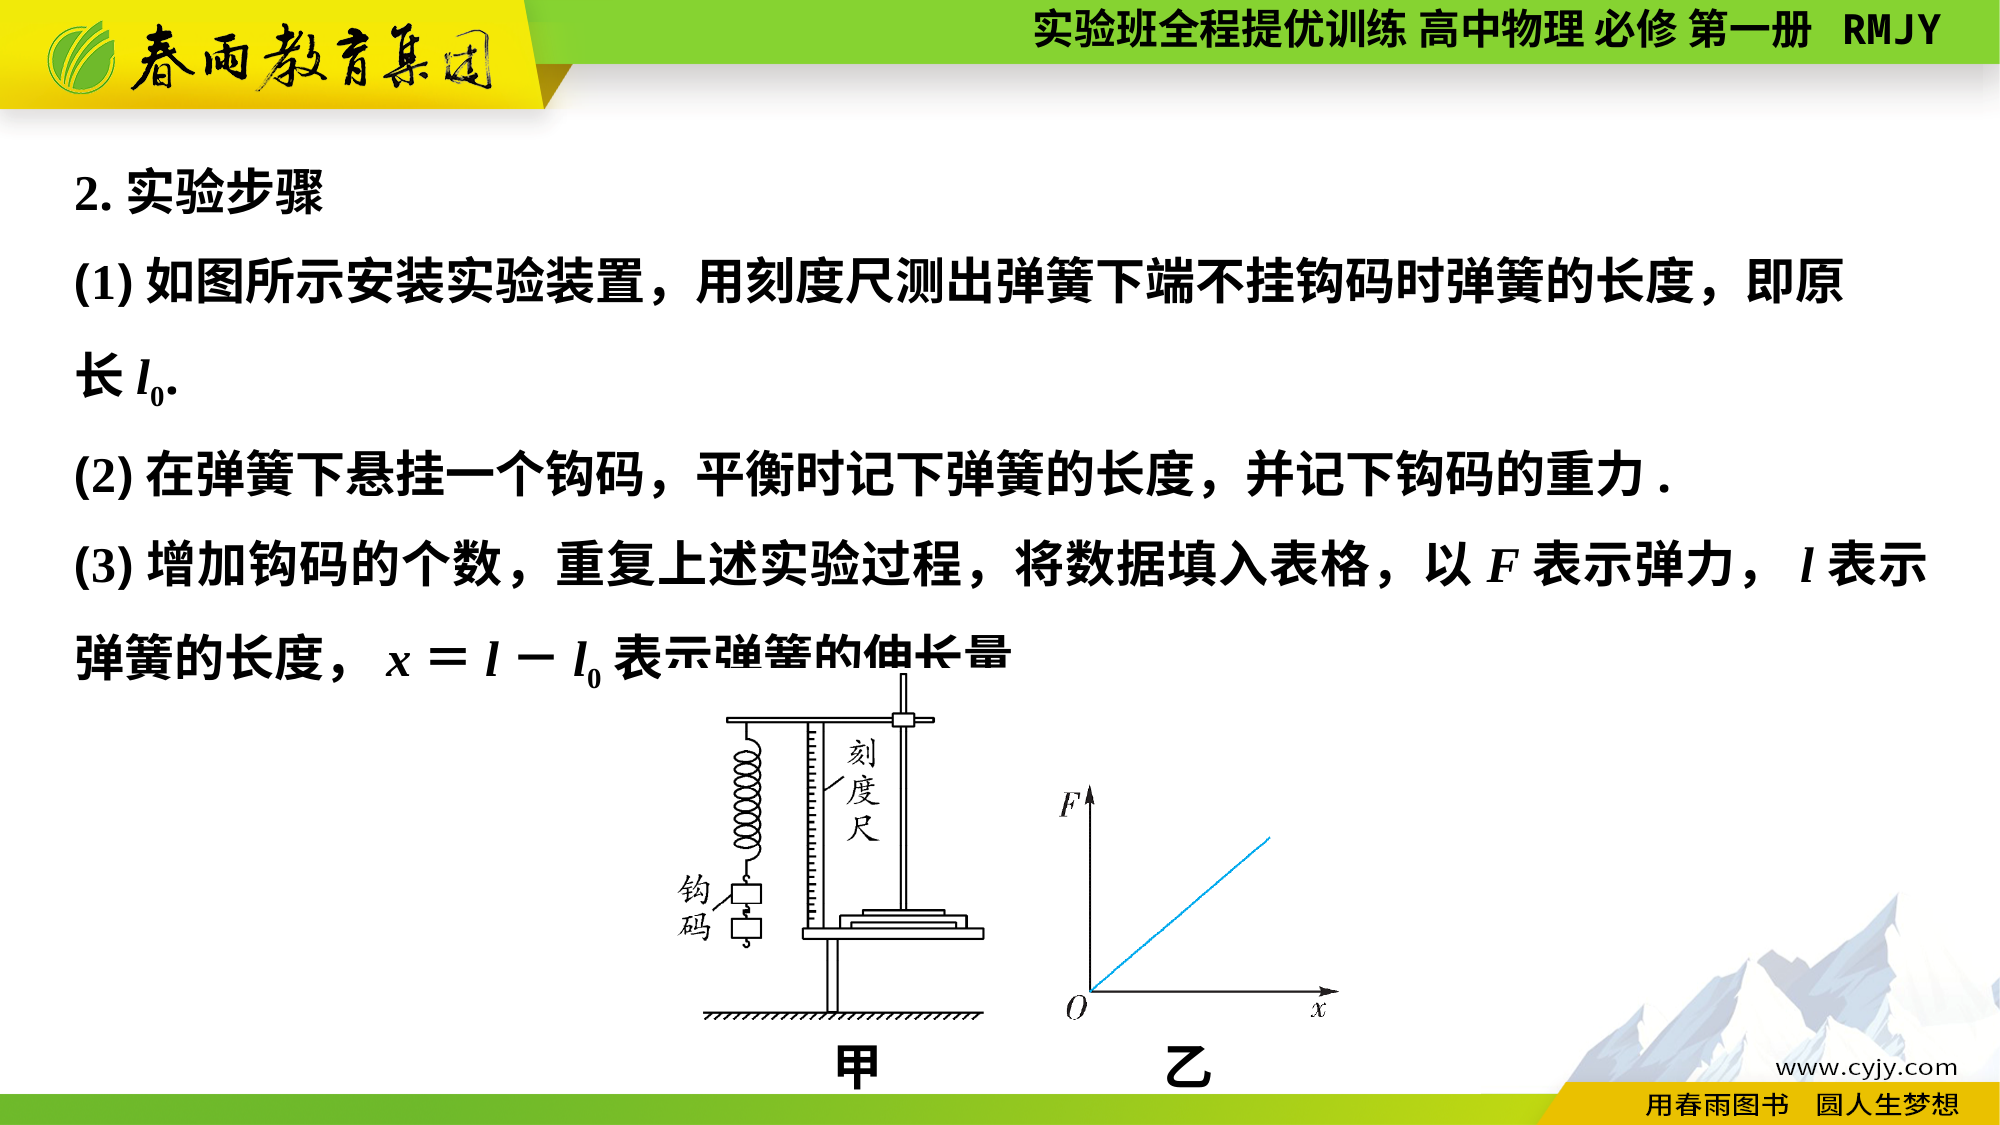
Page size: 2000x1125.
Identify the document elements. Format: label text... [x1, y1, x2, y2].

picture [0, 0, 2000, 1125]
list 2.实验步骤 (1)如图所示安装实验装置，用刻度尺测出弹簧下端不挂钩码时弹簧的长度，即原 长l0. (2)在弹簧下悬挂一个钩码，平衡时记下弹簧的长度，并记下钩码的重力. (3)增加钩码的个数，重复上述实验过程，将数据填入表格，以F表示弹力，l表示弹簧的长度，x＝l－l0表示弹簧的伸长量. [59, 122, 1944, 683]
text_box 甲 乙 [817, 1032, 1229, 1103]
